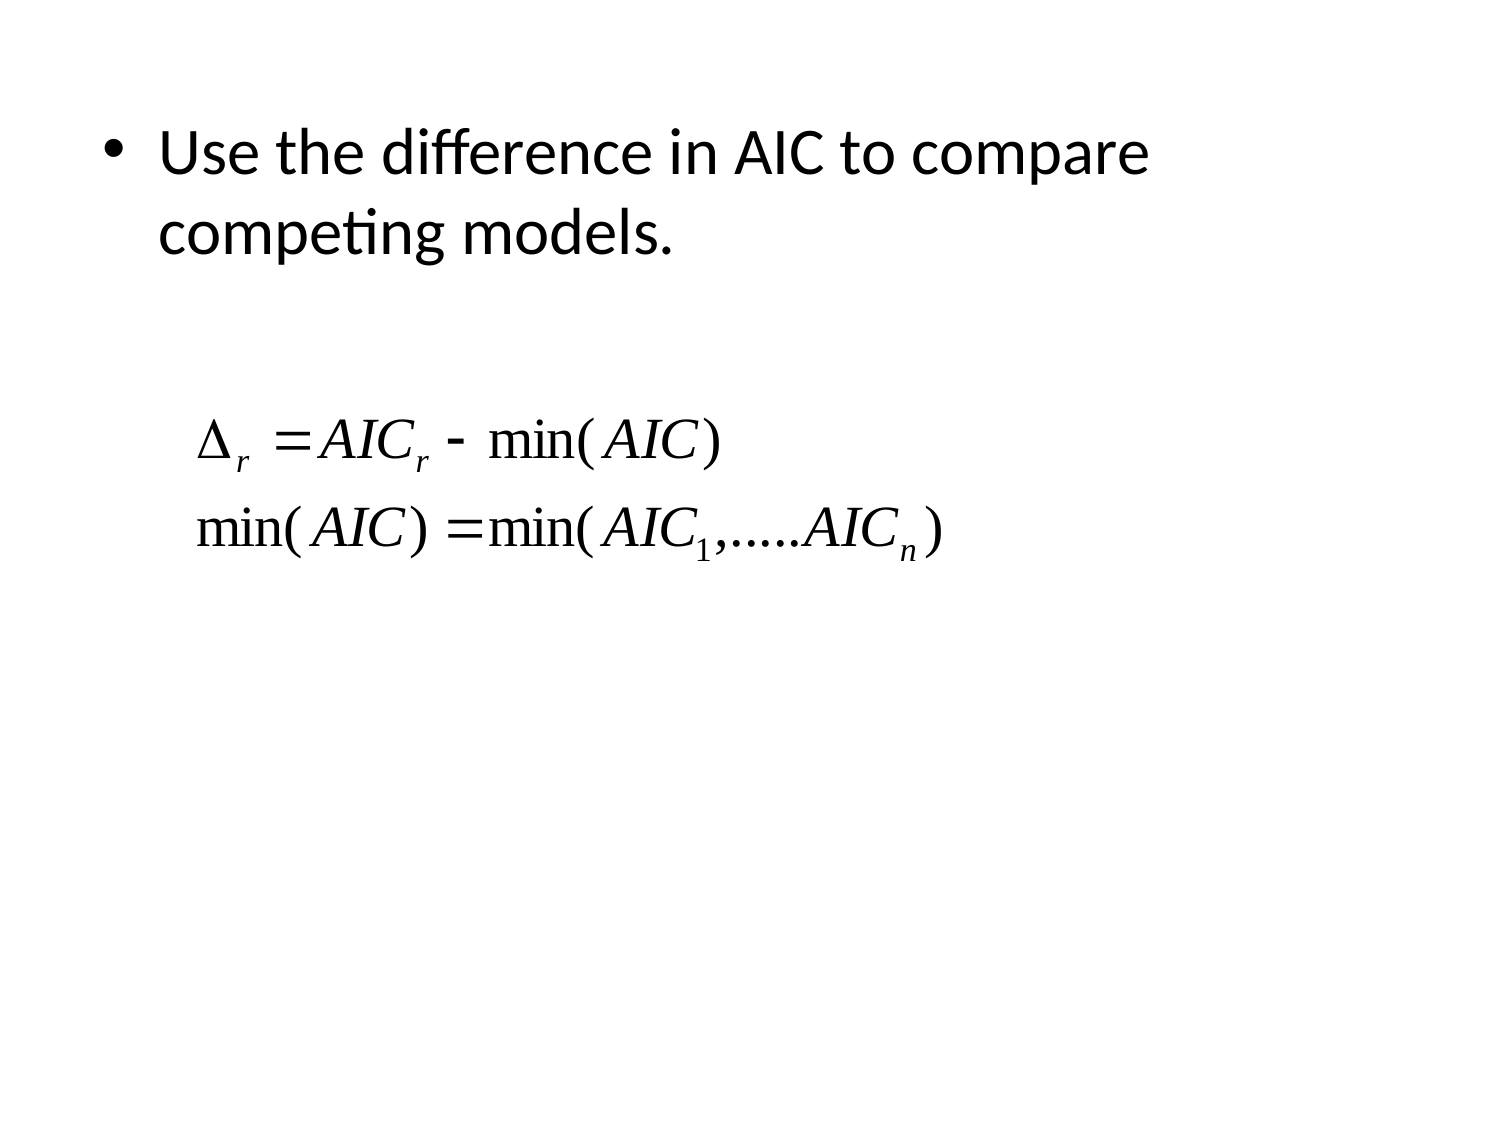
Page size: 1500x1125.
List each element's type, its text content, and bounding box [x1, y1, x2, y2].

list Use the difference in AIC to compare competing models. [87, 99, 1438, 843]
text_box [187, 399, 956, 576]
